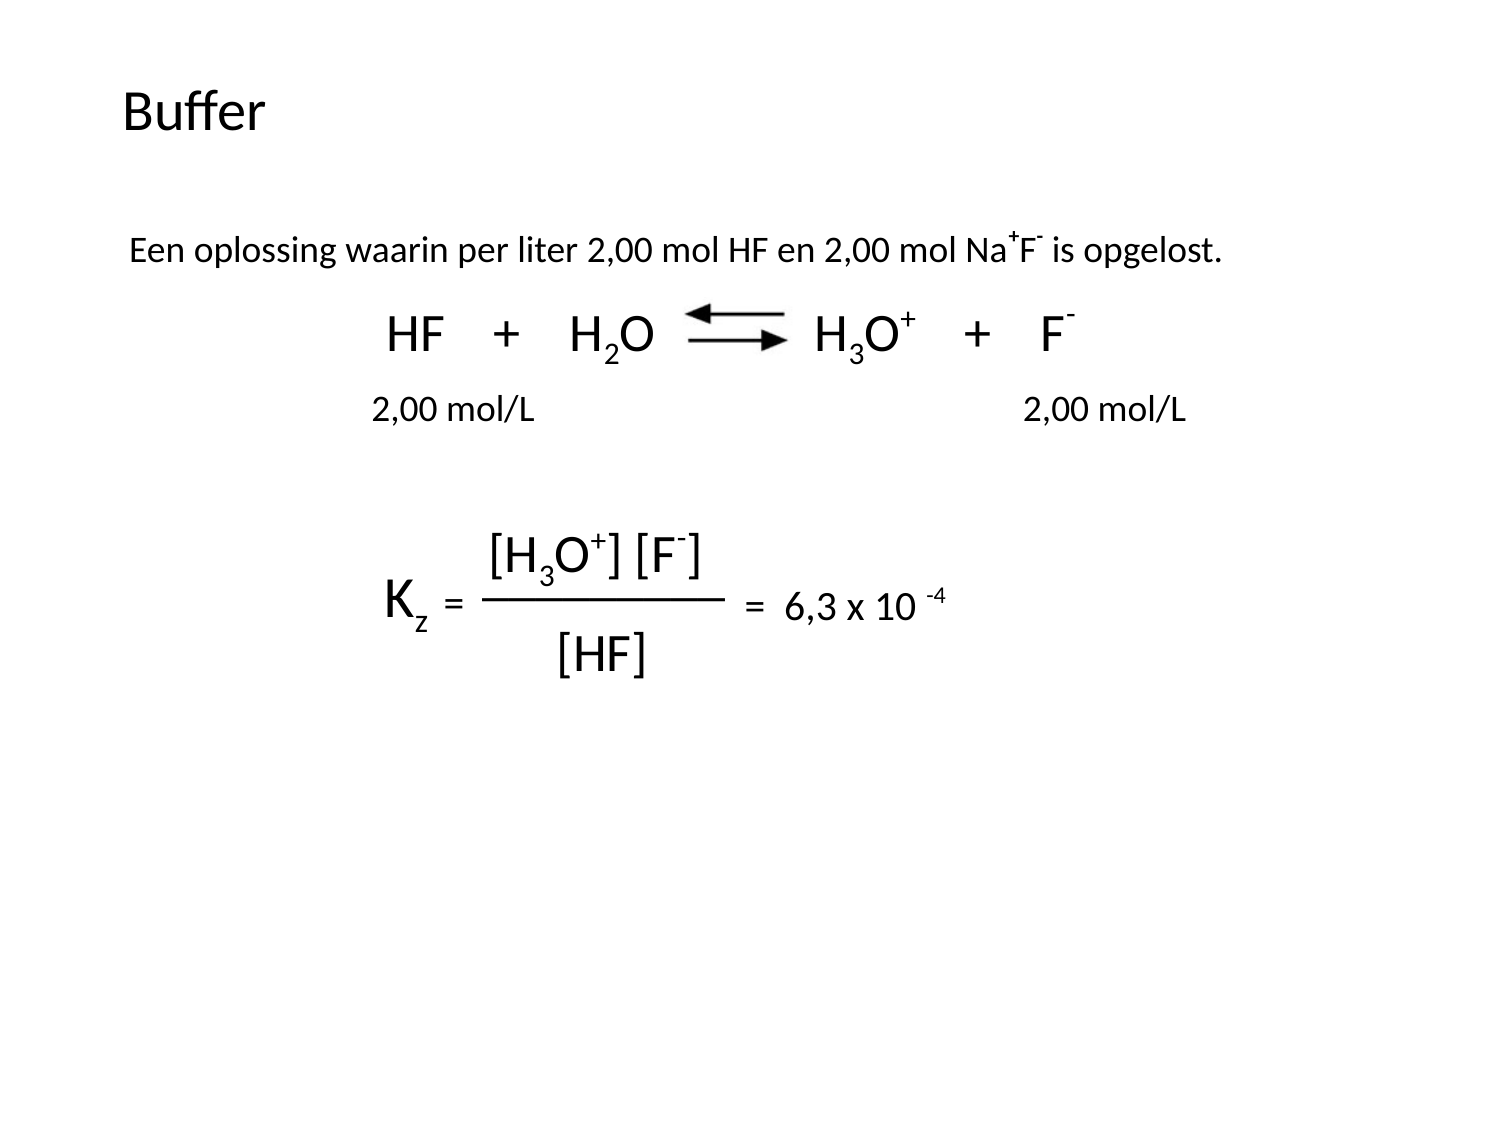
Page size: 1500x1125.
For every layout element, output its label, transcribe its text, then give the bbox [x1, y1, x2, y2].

text_box Een buffer is bijvoorbeeld: Een oplossing waarin per liter 2,00 mol HF en 2,00 mol Na+F- is opgelost. [114, 169, 1239, 468]
text_box Buffer [108, 64, 282, 150]
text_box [322, 285, 1500, 480]
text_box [302, 510, 1158, 682]
